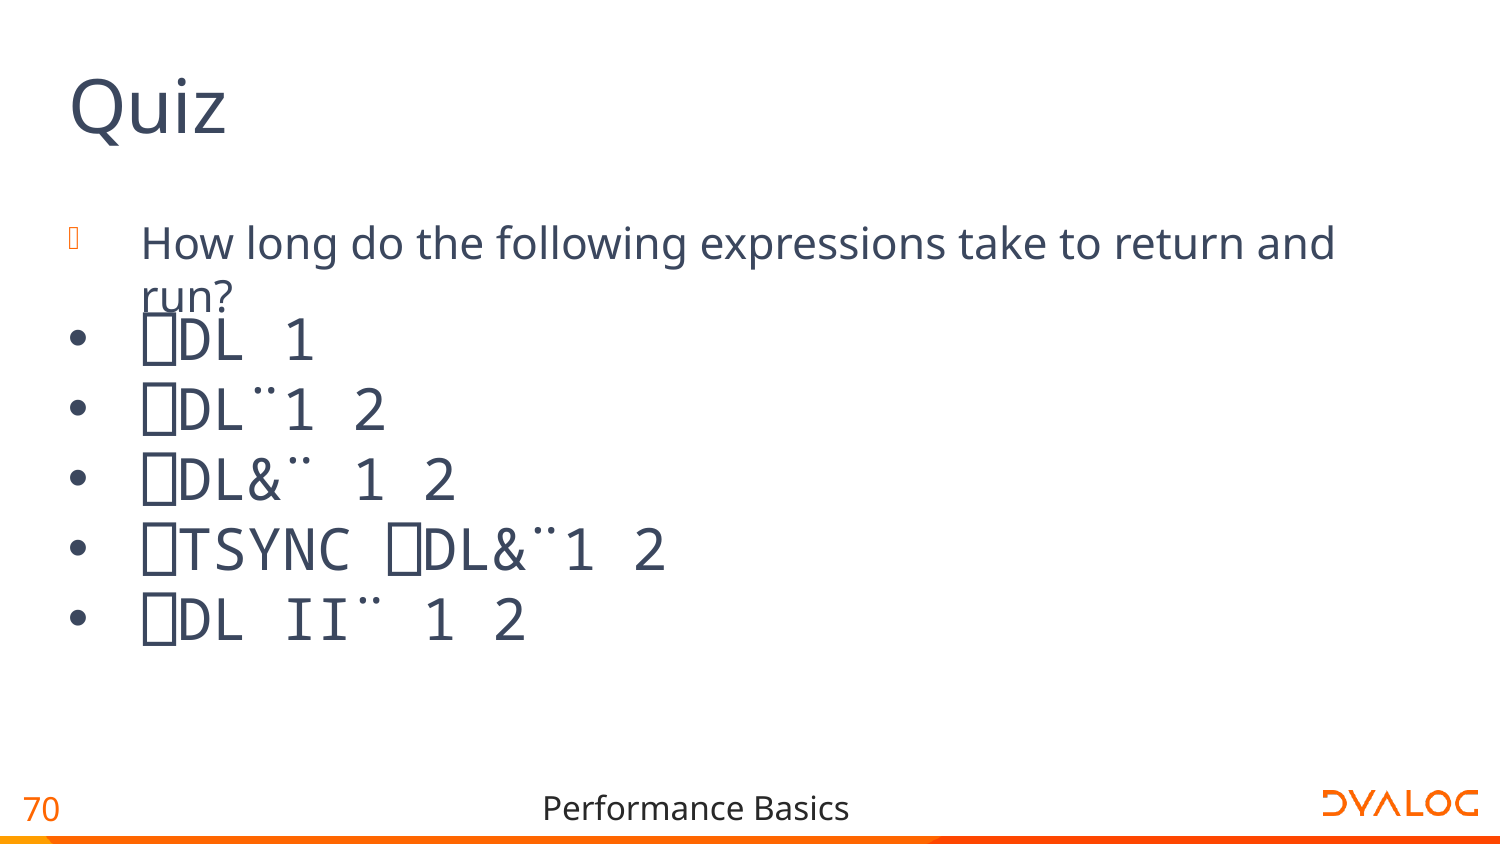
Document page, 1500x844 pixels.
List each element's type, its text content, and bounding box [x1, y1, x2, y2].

text_box ⎕DL 1 ⎕DL¨1 2 ⎕DL&¨ 1 2 ⎕TSYNC ⎕DL&¨1 2 ⎕DL II¨ 1 2 [53, 294, 1428, 705]
title Quiz [53, 43, 1453, 157]
list How long do the following expressions take to return and run? [53, 207, 1422, 294]
picture [0, 836, 1500, 844]
picture [1323, 790, 1478, 816]
